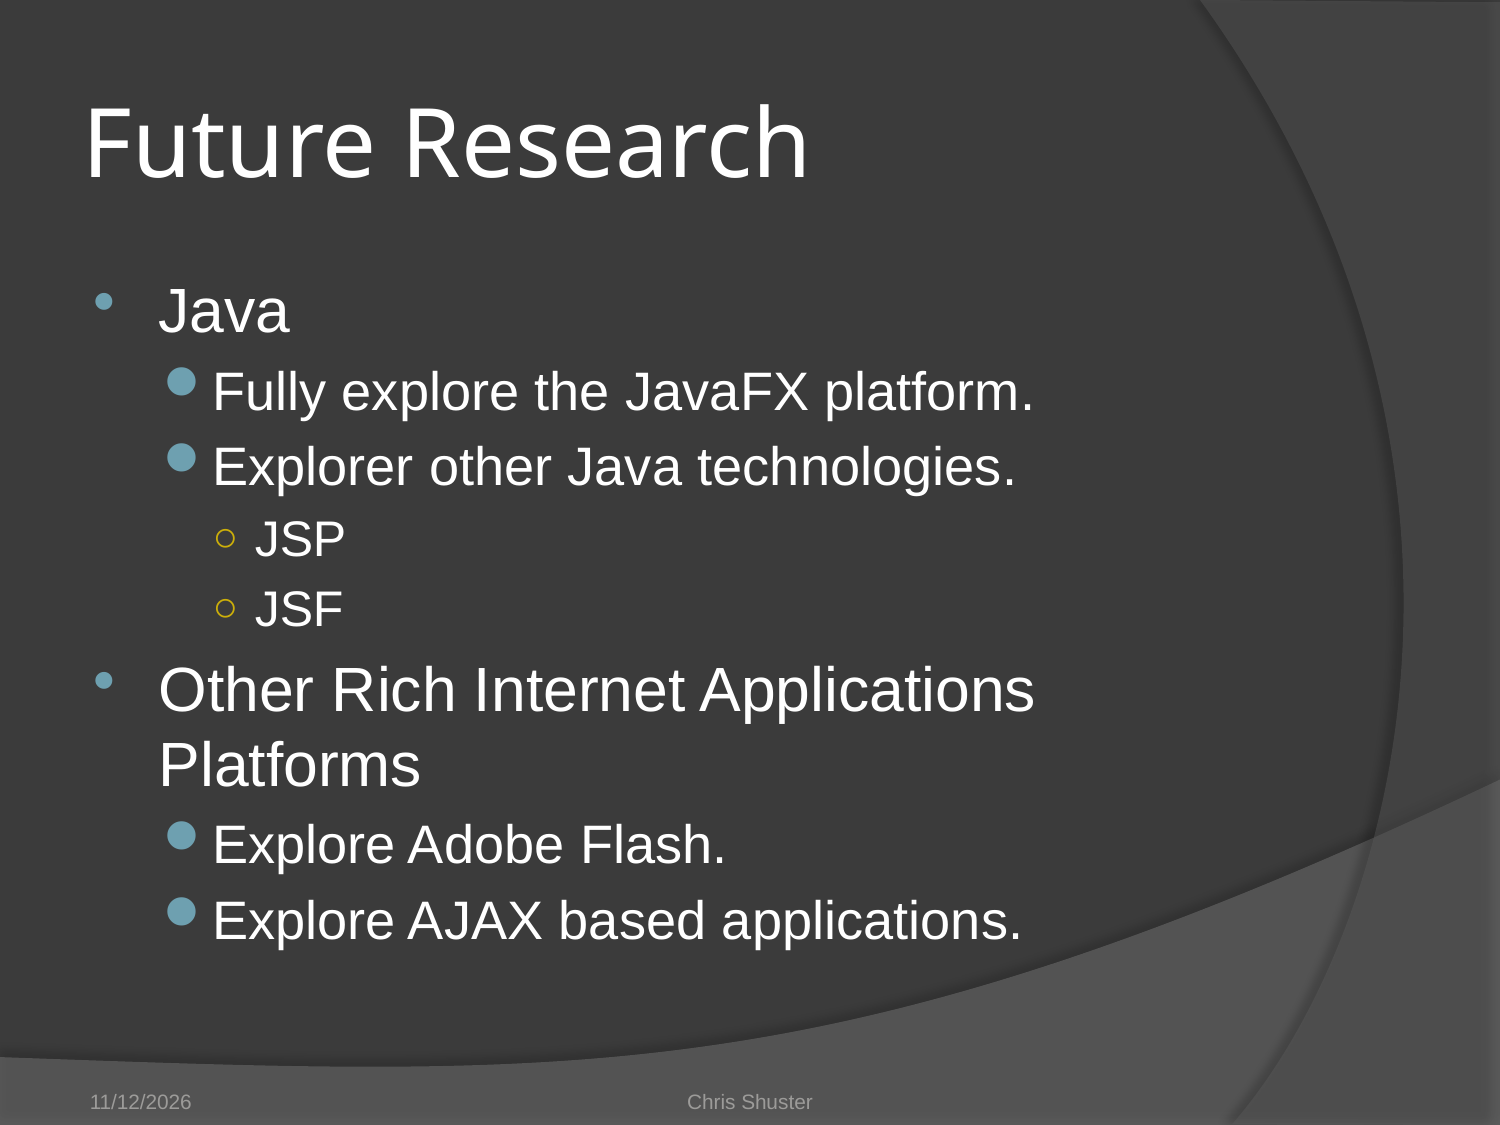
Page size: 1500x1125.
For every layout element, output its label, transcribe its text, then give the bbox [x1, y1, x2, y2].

list Java Fully explore the JavaFX platform. Explorer other Java technologies. JSP JSF Other Rich Internet Applications Platforms Explore Adobe Flash. Explore AJAX based applications. [75, 262, 1300, 1005]
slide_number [75, 1053, 425, 1114]
title Future Research [75, 45, 1300, 233]
footer Chris Shuster [512, 1053, 988, 1114]
